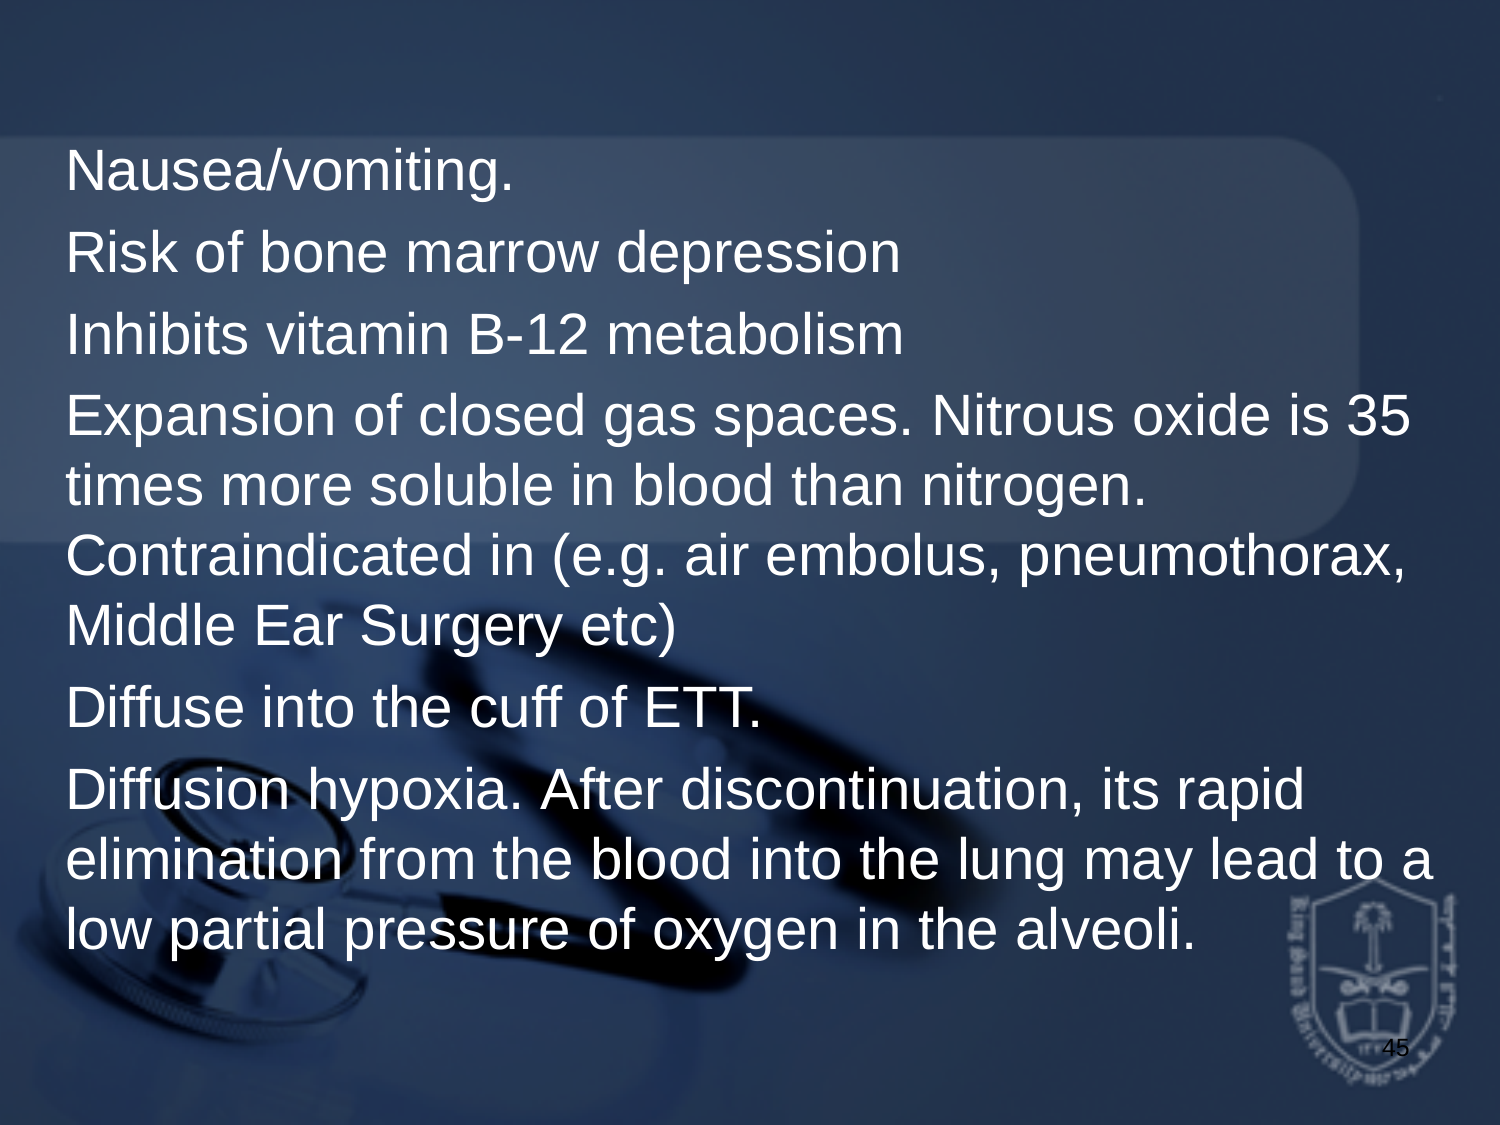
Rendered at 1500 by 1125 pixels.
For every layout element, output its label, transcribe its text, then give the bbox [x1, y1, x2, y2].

slide_number 45 [1074, 1024, 1426, 1103]
picture [0, 0, 1500, 1125]
list Nausea/vomiting. Risk of bone marrow depression Inhibits vitamin B-12 metabolism Expansion of closed gas spaces. Nitrous oxide is 35 times more soluble in blood than nitrogen. Contraindicated in (e.g. air embolus, pneumothorax, Middle Ear Surgery etc) Diffuse into the cuff of ETT. Diffusion hypoxia. After discontinuation, its rapid elimination from the blood into the lung may lead to a low partial pressure of oxygen in the alveoli. [50, 125, 1500, 1013]
